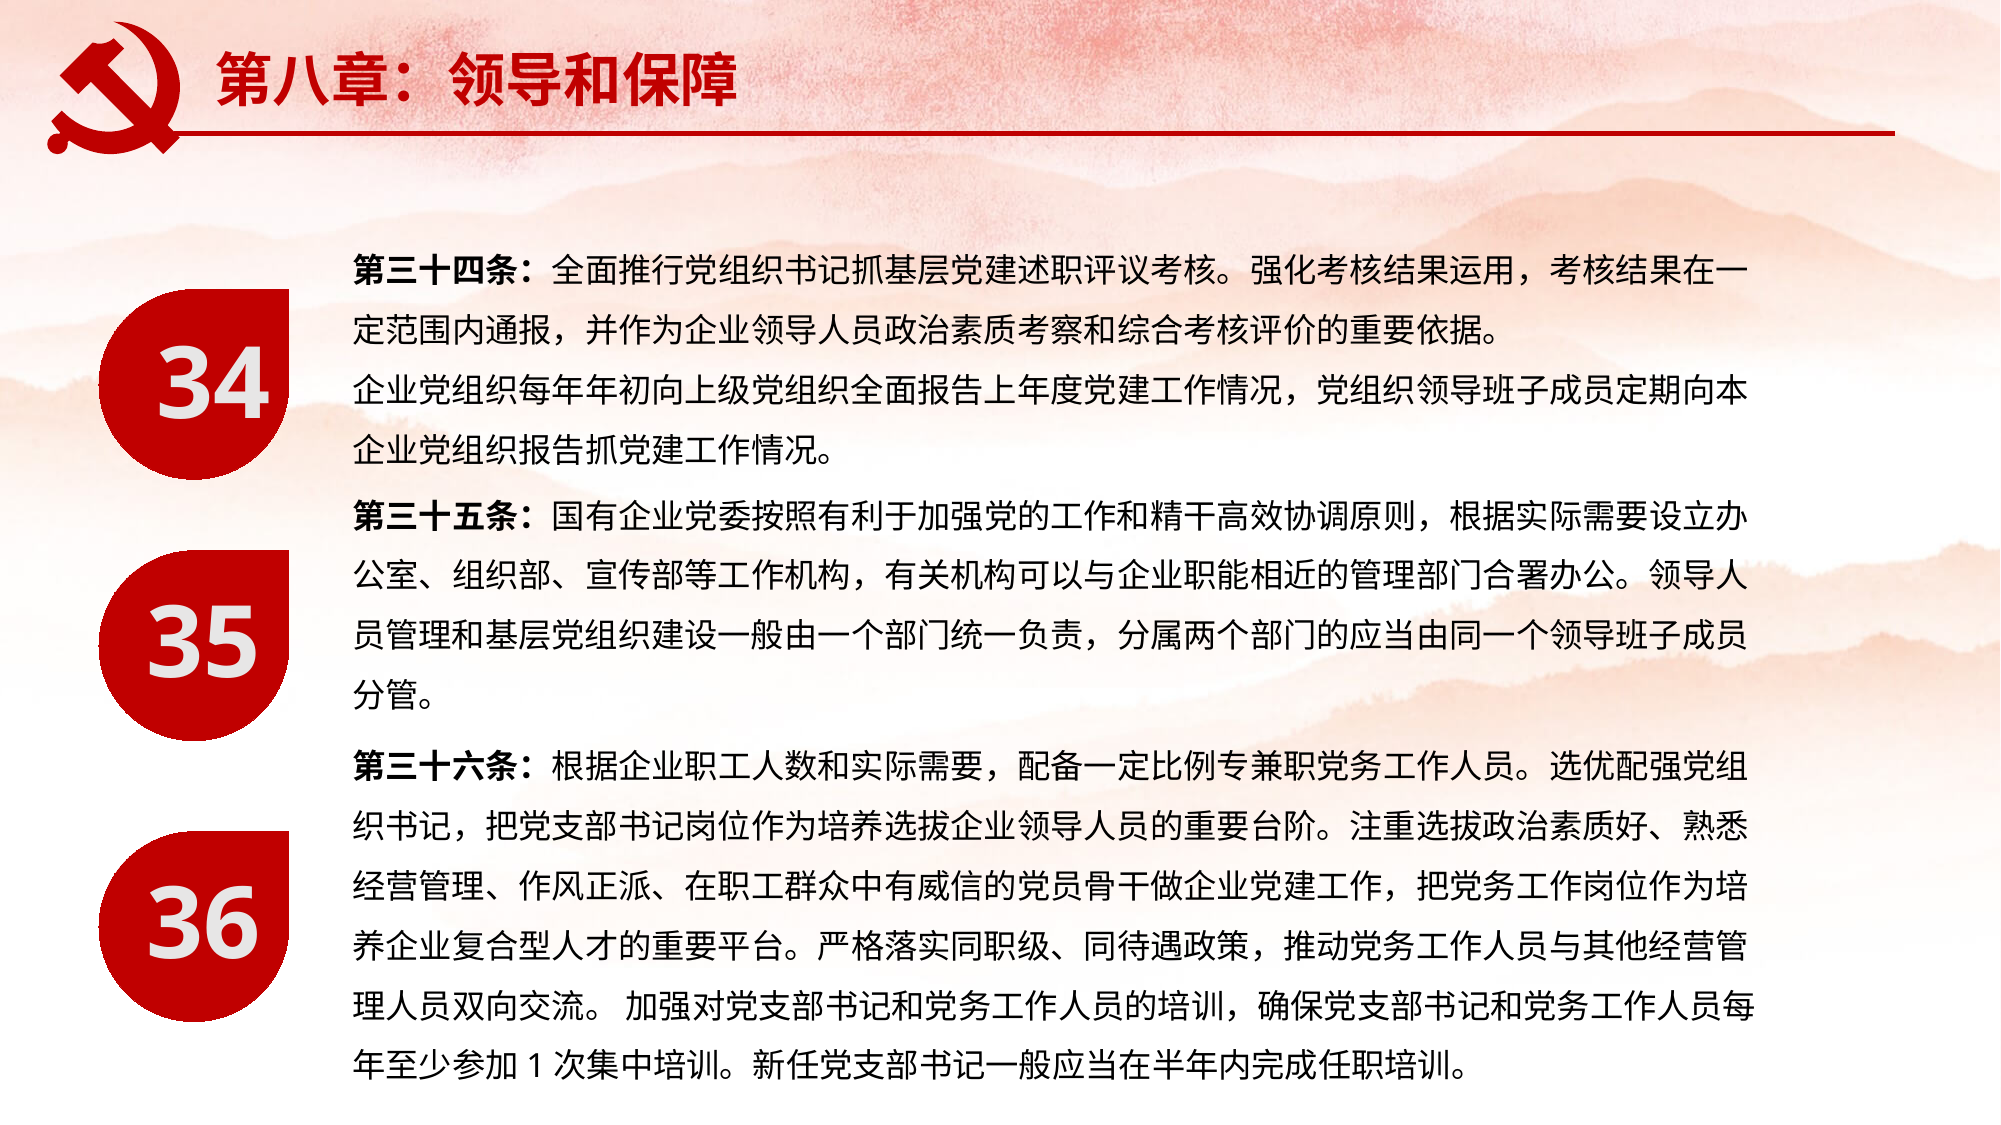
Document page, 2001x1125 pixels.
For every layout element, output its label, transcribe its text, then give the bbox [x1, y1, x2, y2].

text_box [136, 831, 289, 851]
text_box 第三十四条：全面推行党组织书记抓基层党建述职评议考核。强化考核结果运用，考核结果在一定范围内通报，并作为企业领导人员政治素质考察和综合考核评价的重要依据。 企业党组织每年年初向上级党组织全面报告上年度党建工作情况，党组织领导班子成员定期向本企业党组织报告抓党建工作情况。 [337, 221, 1793, 476]
text_box 35 [132, 570, 323, 706]
text_box [98, 573, 268, 741]
text_box 第八章：领导和保障 [199, 35, 1022, 121]
text_box 第三十五条：国有企业党委按照有利于加强党的工作和精干高效协调原则，根据实际需要设立办公室、组织部、宣传部等工作机构，有关机构可以与企业职能相近的管理部门合署办公。领导人员管理和基层党组织建设一般由一个部门统一负责，分属两个部门的应当由同一个领导班子成员分管。 [337, 467, 1774, 722]
text_box 34 [142, 310, 287, 446]
text_box [47, 21, 180, 155]
text_box 36 [132, 851, 323, 986]
text_box [98, 854, 269, 1022]
text_box [98, 289, 289, 480]
text_box 第三十六条：根据企业职工人数和实际需要，配备一定比例专兼职党务工作人员。选优配强党组织书记，把党支部书记岗位作为培养选拔企业领导人员的重要台阶。注重选拔政治素质好、熟悉经营管理、作风正派、在职工群众中有威信的党员骨干做企业党建工作，把党务工作岗位作为培养企业复合型人才的重要平台。严格落实同职级、同待遇政策，推动党务工作人员与其他经营管理人员双向交流。 加强对党支部书记和党务工作人员的培训，确保党支部书记和党务工作人员每年至少参加1次集中培训。新任党支部书记一般应当在半年内完成任职培训。 [337, 722, 1774, 1092]
picture [0, 0, 2001, 1125]
text_box [136, 550, 289, 570]
